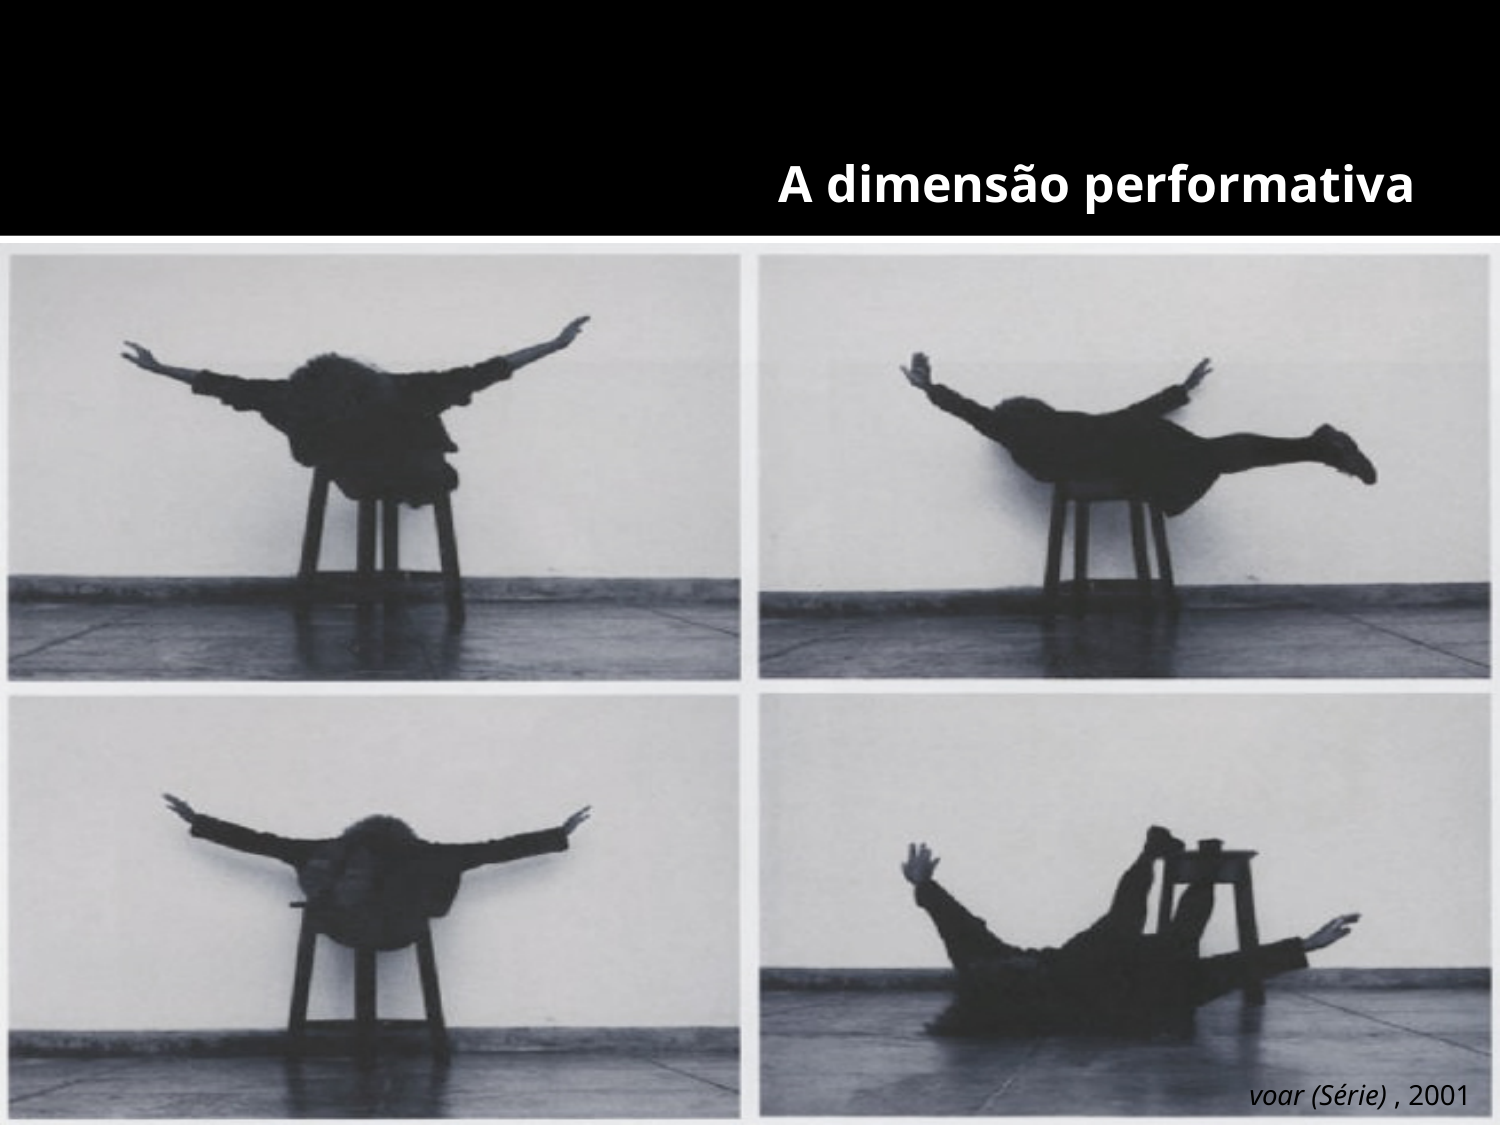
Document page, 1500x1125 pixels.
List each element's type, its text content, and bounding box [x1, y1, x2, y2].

text_box A dimensão performativa [572, 125, 1424, 239]
picture [0, 243, 1500, 1125]
